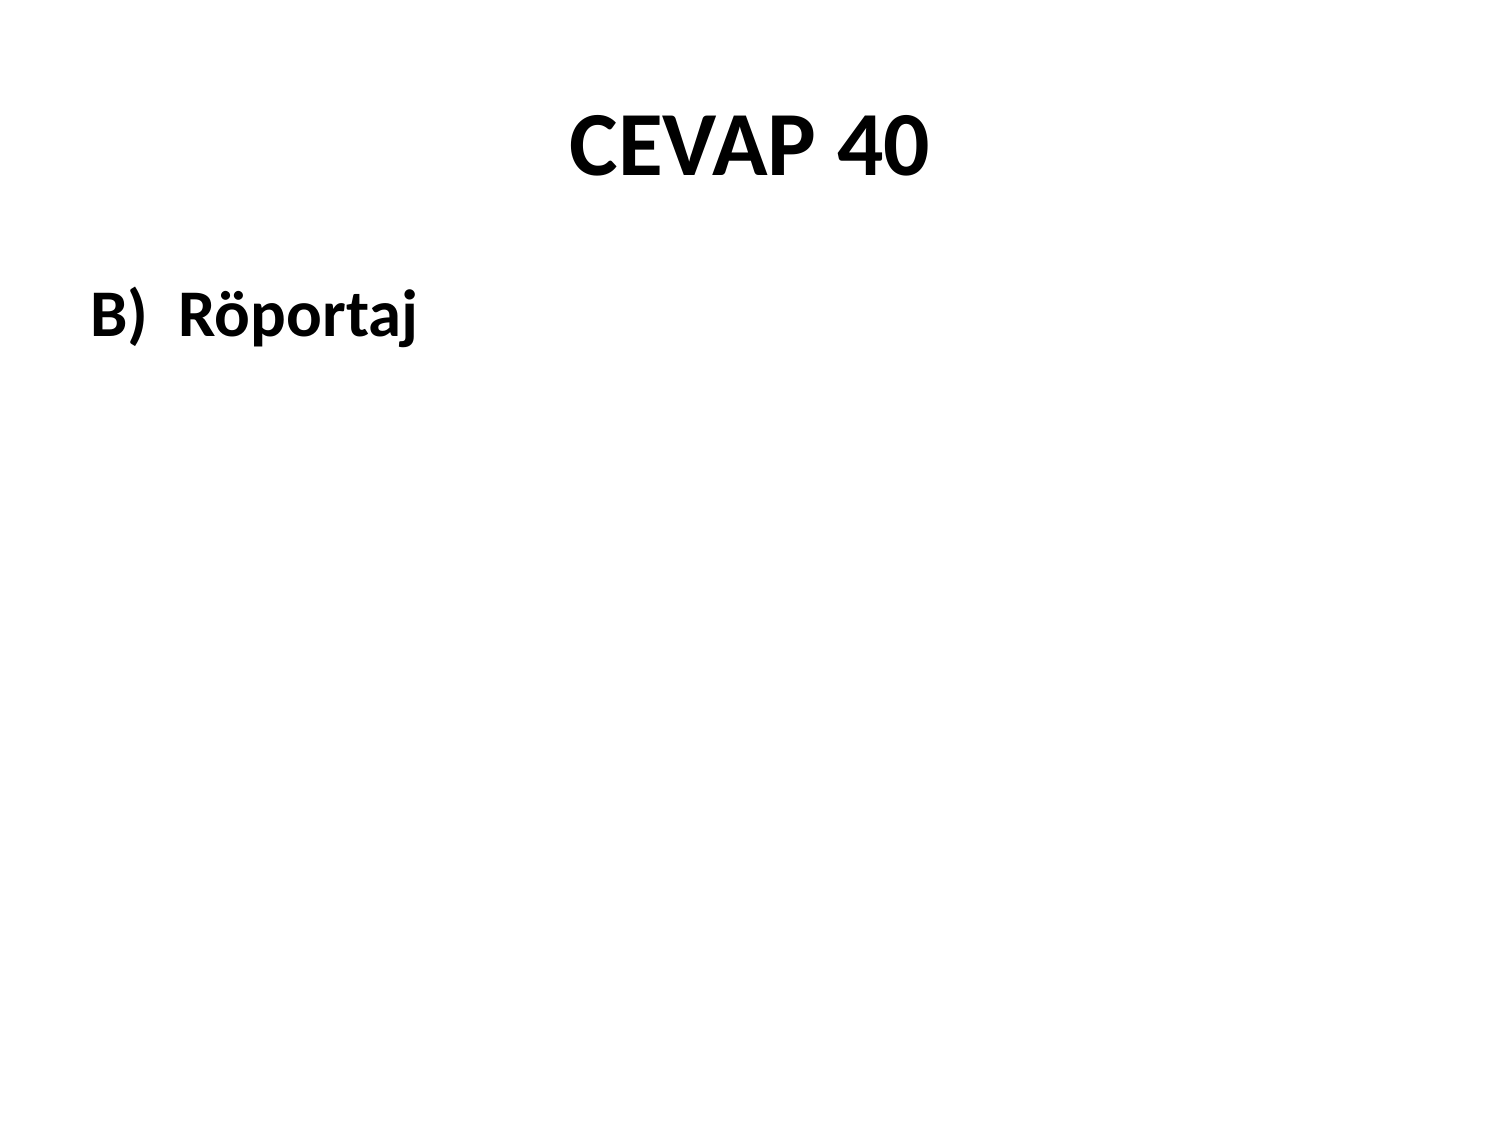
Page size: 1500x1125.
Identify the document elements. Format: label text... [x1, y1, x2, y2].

list B) Röportaj [75, 262, 1425, 1005]
title CEVAP 40 [75, 45, 1425, 233]
